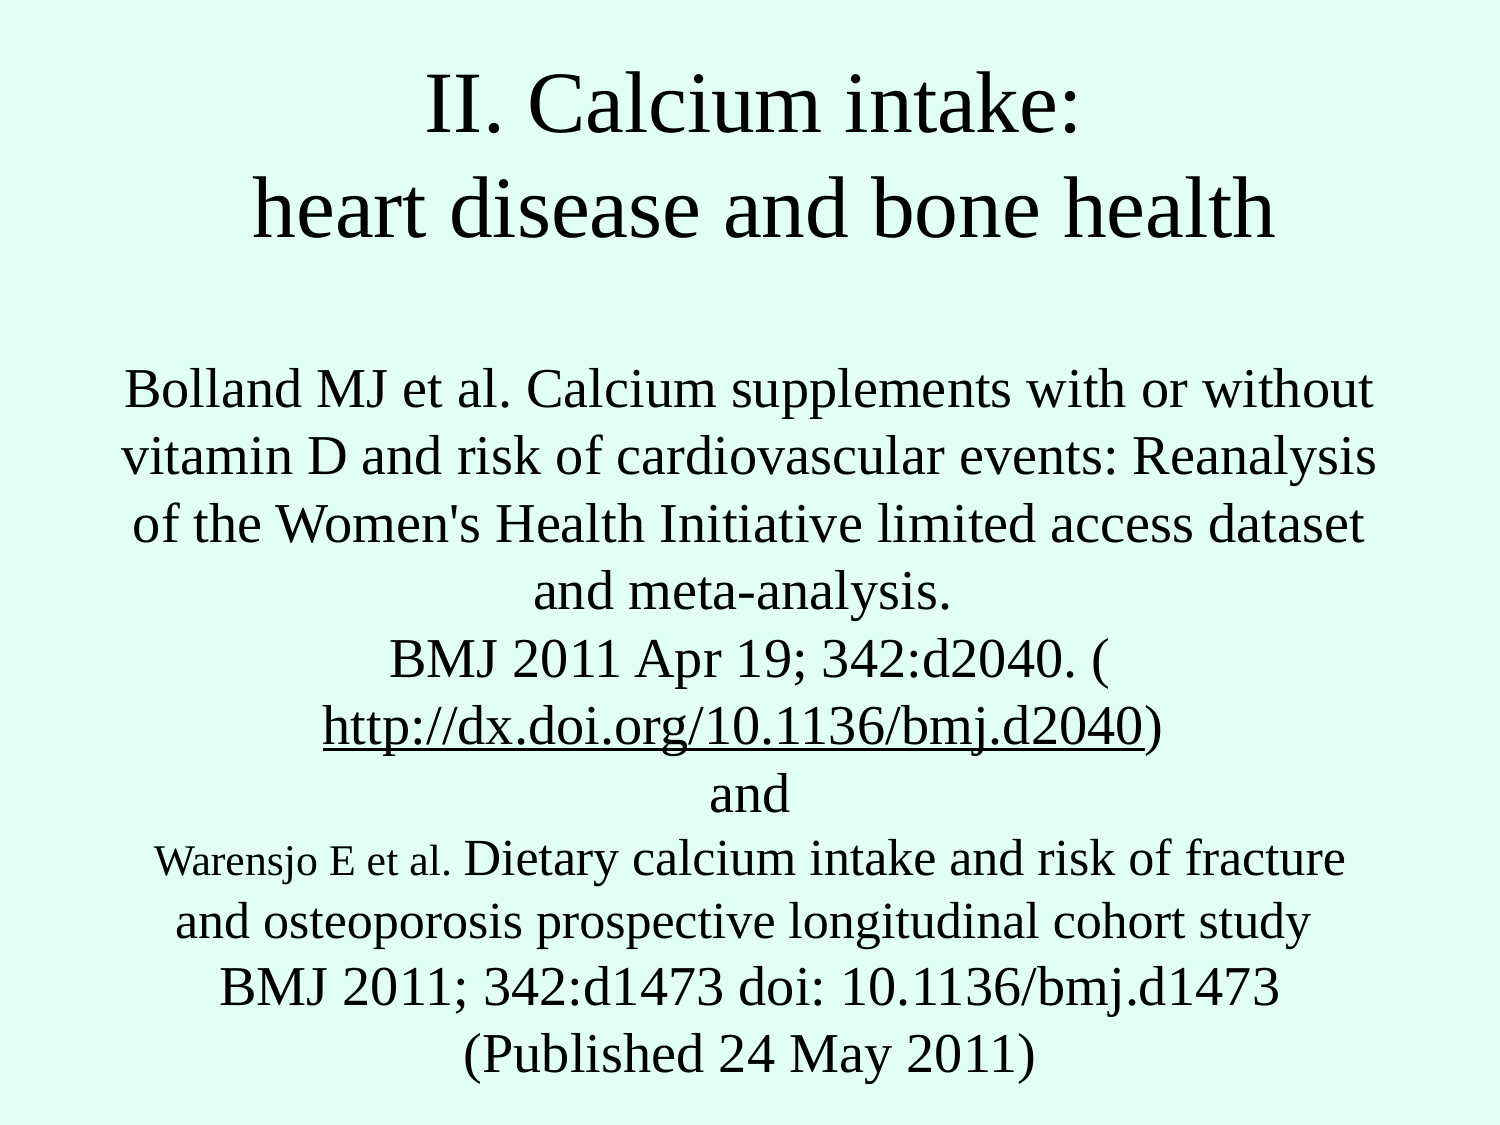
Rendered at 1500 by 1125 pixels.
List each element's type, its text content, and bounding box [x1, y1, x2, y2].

text_box II. Calcium intake: heart disease and bone health [237, 37, 1293, 263]
title Bolland MJ et al. Calcium supplements with or without vitamin D and risk of cardiovascular events: Reanalysis of the Women's Health Initiative limited access dataset and meta-analysis. BMJ 2011 Apr 19; 342:d2040. (http://dx.doi.org/10.1136/bmj.d2040) and Warensjo E et al. Dietary calcium intake and risk of fracture and osteoporosis prospective longitudinal cohort study BMJ 2011; 342:d1473 doi: 10.1136/bmj.d1473 (Published 24 May 2011) [112, 552, 1388, 1078]
